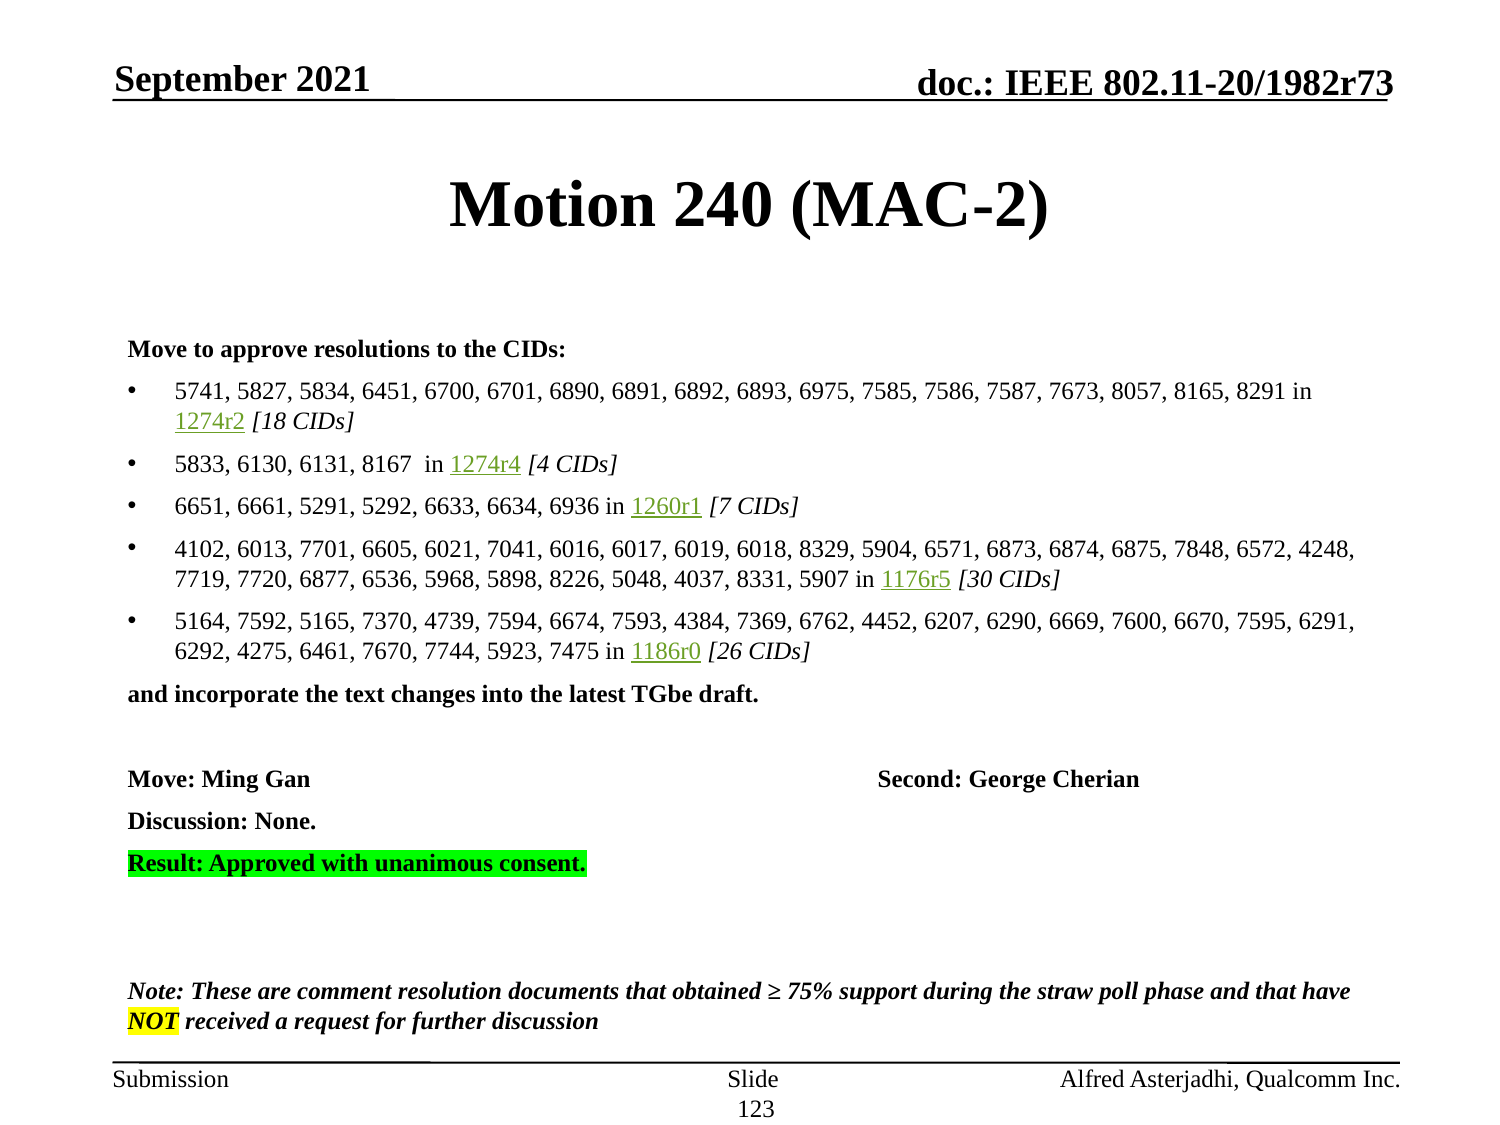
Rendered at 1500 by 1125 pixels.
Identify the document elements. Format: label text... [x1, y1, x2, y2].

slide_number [114, 54, 423, 100]
list Move to approve resolutions to the CIDs: 5741, 5827, 5834, 6451, 6700, 6701, 6890, 6891, 6892, 6893, 6975, 7585, 7586, 7587, 7673, 8057, 8165, 8291 in 1274r2 [18 CIDs] 5833, 6130, 6131, 8167 in 1274r4 [4 CIDs] 6651, 6661, 5291, 5292, 6633, 6634, 6936 in 1260r1 [7 CIDs] 4102, 6013, 7701, 6605, 6021, 7041, 6016, 6017, 6019, 6018, 8329, 5904, 6571, 6873, 6874, 6875, 7848, 6572, 4248, 7719, 7720, 6877, 6536, 5968, 5898, 8226, 5048, 4037, 8331, 5907 in 1176r5 [30 CIDs] 5164, 7592, 5165, 7370, 4739, 7594, 6674, 7593, 4384, 7369, 6762, 4452, 6207, 6290, 6669, 7600, 6670, 7595, 6291, 6292, 4275, 6461, 7670, 7744, 5923, 7475 in 1186r0 [26 CIDs] and incorporate the text changes into the latest TGbe draft. Move: Ming Gan Second: George Cherian Discussion: None. Result: Approved with unanimous consent. Note: These are comment resolution documents that obtained ≥ 75% support during the straw poll phase and that have NOT received a request for further discussion [112, 324, 1388, 1063]
footer Alfred Asterjadhi, Qualcomm Inc. [878, 1061, 1402, 1093]
title Motion 240 (MAC-2) [112, 112, 1388, 288]
slide_number Slide 123 [712, 1061, 800, 1123]
